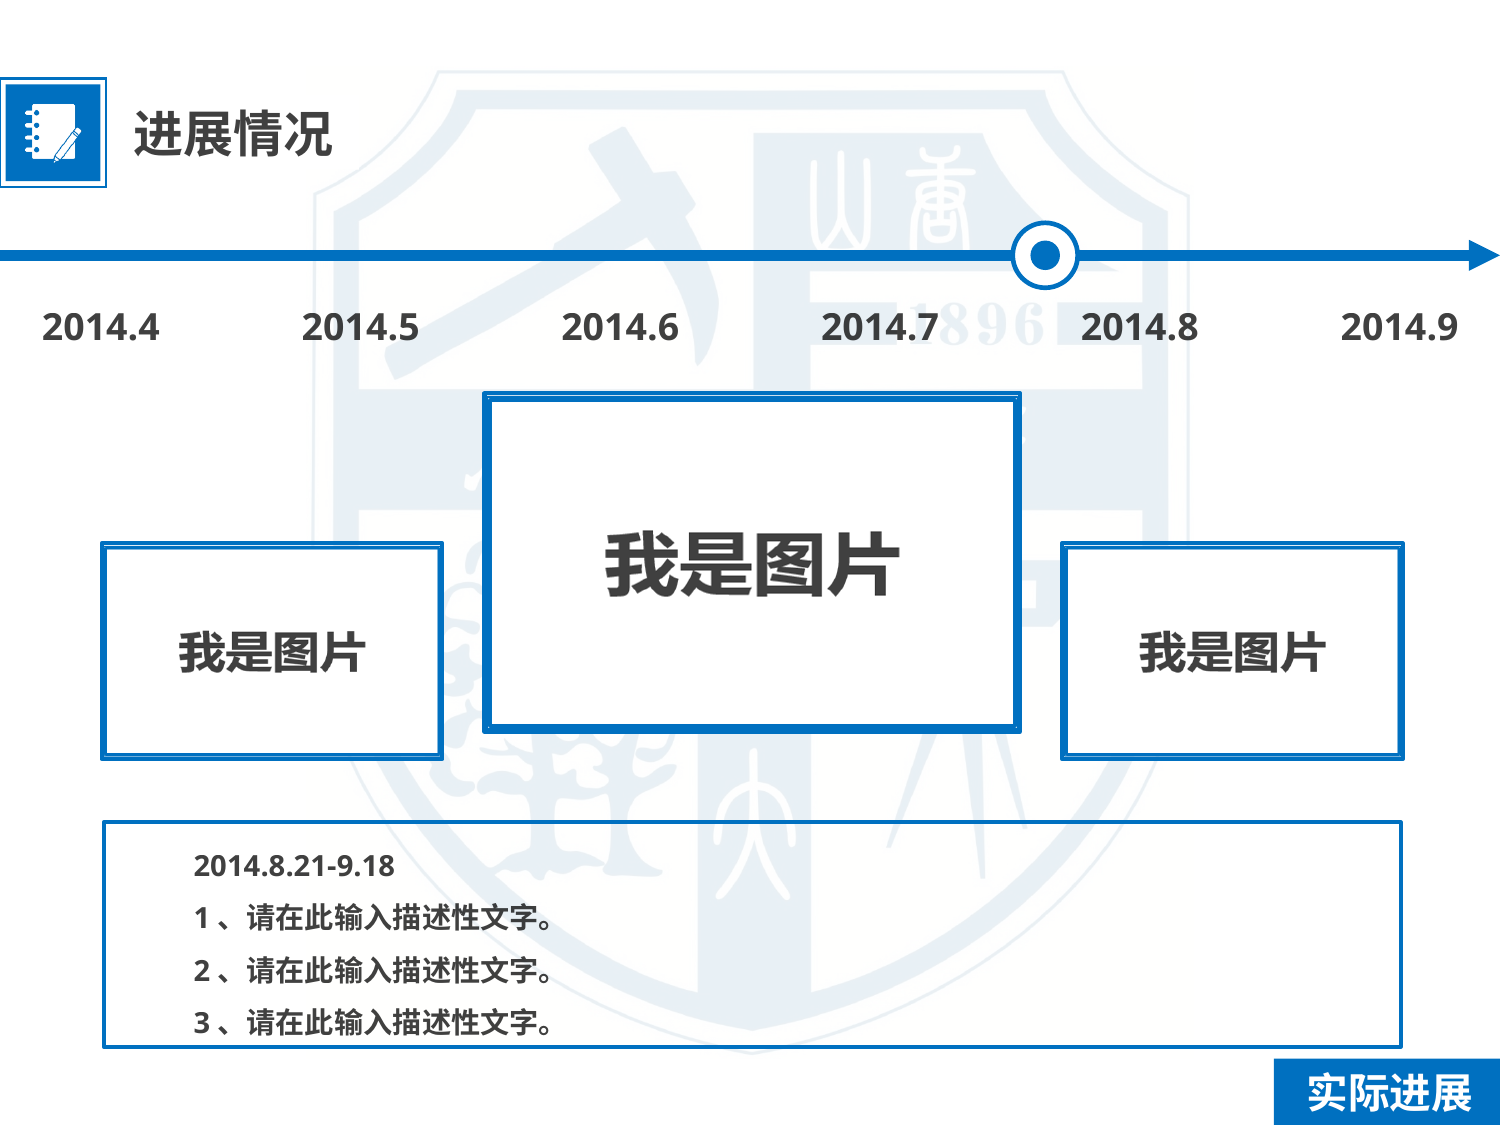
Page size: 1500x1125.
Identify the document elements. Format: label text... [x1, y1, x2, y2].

text_box 实际进展 [1273, 1058, 1500, 1125]
picture [486, 395, 1018, 730]
text_box 2014.8 [1066, 295, 1233, 356]
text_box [0, 78, 107, 188]
picture [103, 545, 441, 757]
text_box 2014.4 [27, 295, 194, 356]
picture [1064, 545, 1401, 757]
text_box 2014.9 [1325, 295, 1492, 356]
text_box 2014.5 [286, 295, 453, 356]
text_box 2014.7 [806, 295, 973, 356]
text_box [1012, 222, 1078, 288]
text_box 2014.8.21-9.18 1、请在此输入描述性文字。 2、请在此输入描述性文字。 3、请在此输入描述性文字。 [103, 822, 1401, 1047]
text_box 2014.6 [546, 295, 713, 356]
text_box 进展情况 [119, 94, 359, 170]
